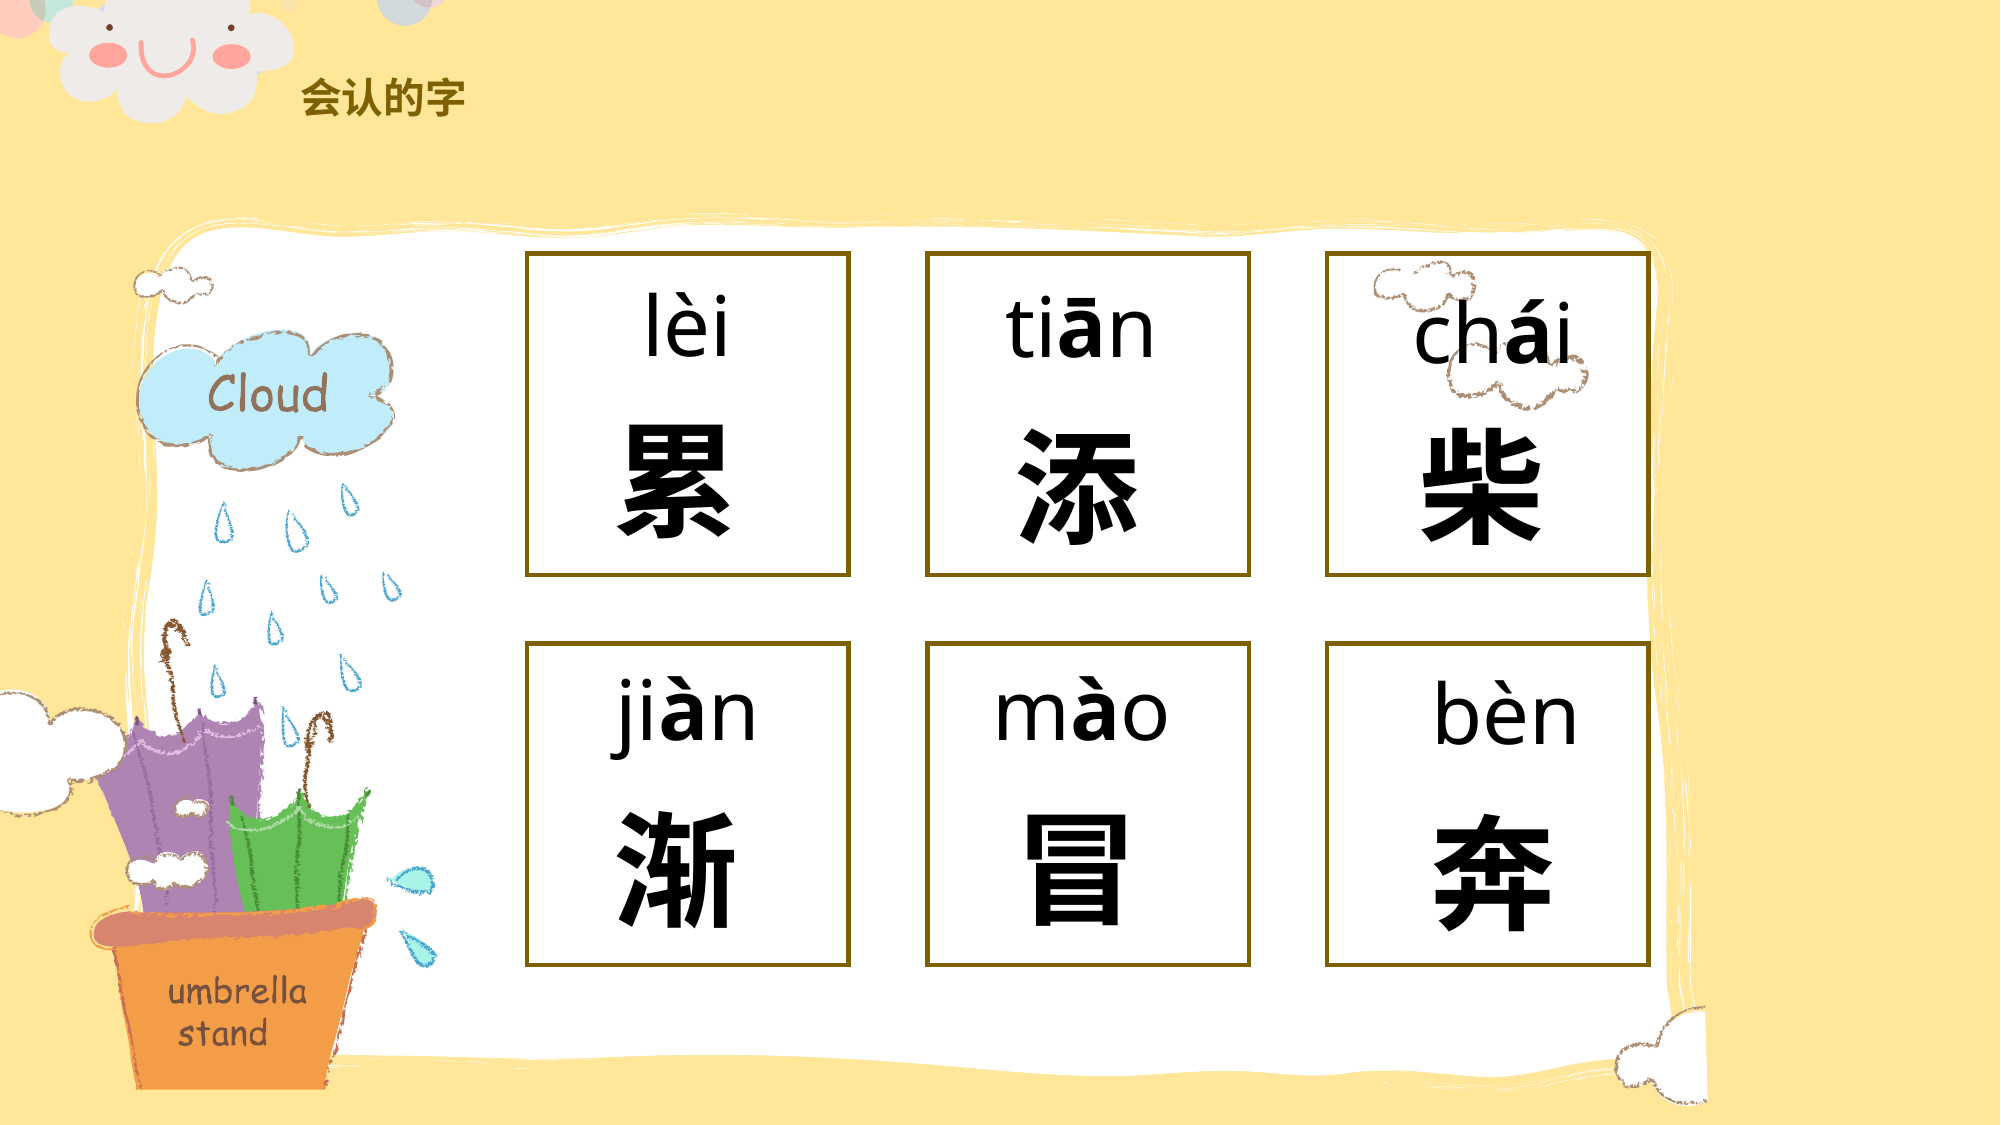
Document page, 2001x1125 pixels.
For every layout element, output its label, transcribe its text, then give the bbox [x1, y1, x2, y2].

text_box 会认的字 [455, 64, 674, 130]
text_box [1391, 653, 1599, 955]
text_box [598, 650, 772, 952]
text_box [993, 266, 1171, 569]
picture [0, 213, 1708, 1106]
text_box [1399, 272, 1588, 569]
picture [0, 0, 455, 131]
